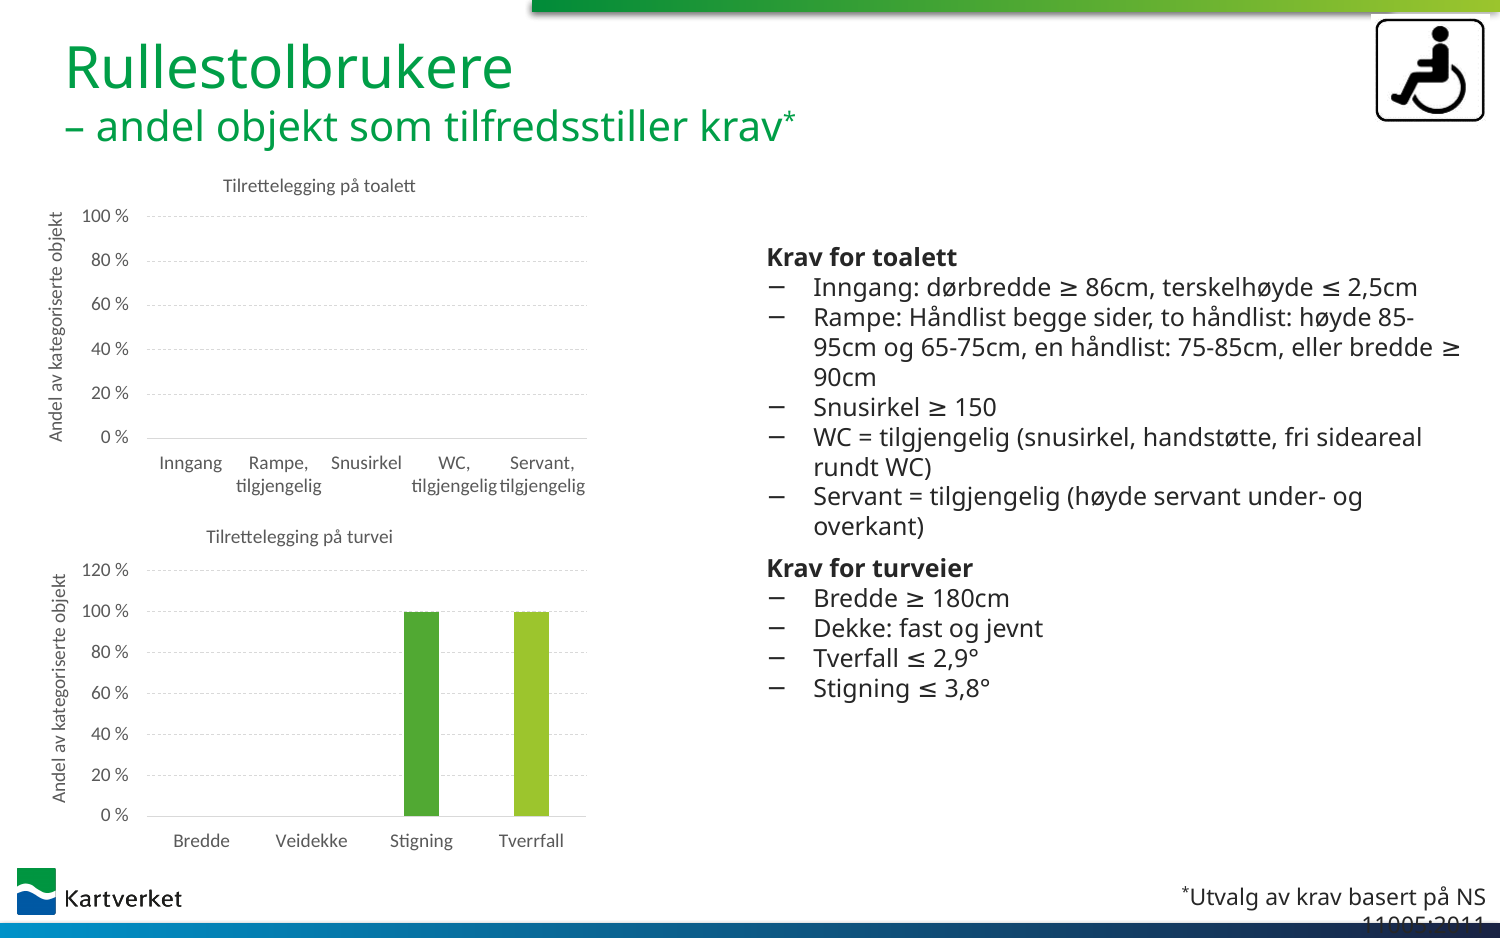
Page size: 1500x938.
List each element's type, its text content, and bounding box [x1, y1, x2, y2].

text_box Krav for turveier Bredde ≥ 180cm Dekke: fast og jevnt Tverfall ≤ 2,9° Stigning ≤ 3,8° [751, 545, 1483, 710]
picture [41, 520, 598, 859]
text_box *Utvalg av krav basert på NS 11005:2011 [1068, 873, 1500, 938]
picture [41, 166, 598, 505]
picture [1371, 13, 1491, 127]
text_box Krav for toalett Inngang: dørbredde ≥ 86cm, terskelhøyde ≤ 2,5cm Rampe: Håndlist begge sider, to håndlist: høyde 85-95cm og 65-75cm, en håndlist: 75-85cm, eller bredde ≥ 90cm Snusirkel ≥ 150 WC = tilgjengelig (snusirkel, handstøtte, fri sideareal rundt WC) Servant = tilgjengelig (høyde servant under- og overkant) [751, 234, 1483, 545]
text_box Rullestolbrukere – andel objekt som tilfredsstiller krav* [49, 14, 1431, 158]
